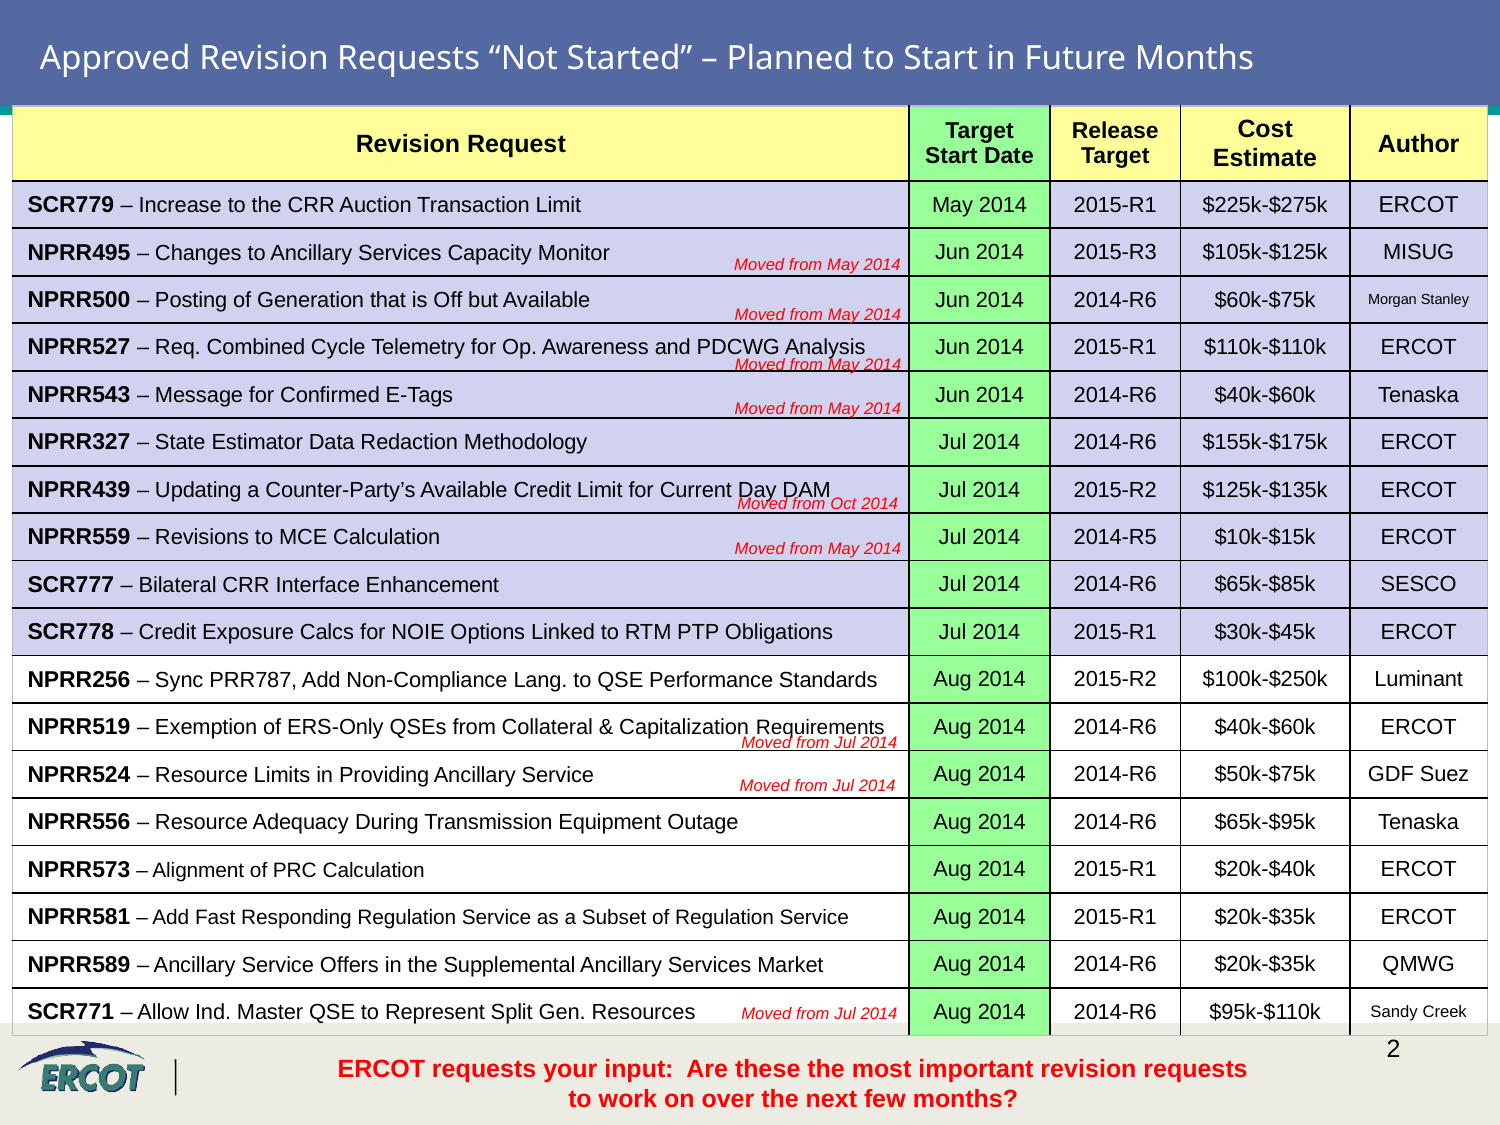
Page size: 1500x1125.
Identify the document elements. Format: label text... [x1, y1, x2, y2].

table_cell ERCOT [1351, 324, 1487, 370]
table_cell Luminant [1351, 656, 1487, 702]
table_cell $125k-$135k [1181, 467, 1349, 512]
table_cell Tenaska [1351, 372, 1487, 417]
table_cell Jun 2014 [910, 229, 1049, 275]
table_header Release Target [1051, 107, 1180, 180]
table_cell $95k-$110k [1181, 989, 1349, 1035]
table_cell NPRR500 – Posting of Generation that is Off but Available [13, 277, 908, 322]
table_cell Jul 2014 [910, 419, 1049, 465]
table_cell Aug 2014 [910, 894, 1049, 940]
table_cell 2015-R2 [1051, 467, 1180, 512]
table_cell Sandy Creek [1351, 989, 1487, 1035]
table_cell Aug 2014 [910, 941, 1049, 987]
table_cell ERCOT [1351, 467, 1487, 512]
picture [10, 1031, 151, 1111]
table_cell GDF Suez [1351, 751, 1487, 797]
text_box Moved from May 2014 [679, 246, 956, 282]
table_cell Tenaska [1351, 799, 1487, 845]
table_cell SCR779 – Increase to the CRR Auction Transaction Limit [13, 182, 908, 227]
table_cell NPRR327 – State Estimator Data Redaction Methodology [13, 419, 908, 465]
text_box ERCOT requests your input: Are these the most important revision requests to work on over the next few months? [312, 1045, 1275, 1120]
table_cell NPRR527 – Req. Combined Cycle Telemetry for Op. Awareness and PDCWG Analysis [13, 324, 908, 370]
table_cell $50k-$75k [1181, 751, 1349, 797]
text_box Moved from May 2014 [679, 530, 956, 566]
table_cell Jul 2014 [910, 467, 1049, 512]
table_cell NPRR519 – Exemption of ERS-Only QSEs from Collateral & Capitalization Requirements [13, 704, 908, 750]
table_cell Aug 2014 [910, 846, 1049, 892]
table_cell SCR777 – Bilateral CRR Interface Enhancement [13, 561, 908, 607]
table_header Target Start Date [910, 107, 1049, 180]
text_box Moved from May 2014 [679, 390, 956, 426]
table_cell Morgan Stanley [1351, 277, 1487, 322]
table_cell 2015-R1 [1051, 182, 1180, 227]
table_cell ERCOT [1351, 704, 1487, 750]
text_box Moved from May 2014 [680, 346, 957, 382]
table_cell SESCO [1351, 561, 1487, 607]
table_cell ERCOT [1351, 514, 1487, 560]
table_cell NPRR573 – Alignment of PRC Calculation [13, 846, 908, 892]
table_cell 2014-R6 [1051, 751, 1180, 797]
table_cell Aug 2014 [910, 751, 1049, 797]
table_cell NPRR495 – Changes to Ancillary Services Capacity Monitor [13, 229, 908, 275]
table_cell SCR771 – Allow Ind. Master QSE to Represent Split Gen. Resources [13, 989, 908, 1035]
table_cell Jul 2014 [910, 514, 1049, 560]
table_cell Jul 2014 [910, 561, 1049, 607]
table_cell MISUG [1351, 229, 1487, 275]
text_box Moved from Jul 2014 [681, 724, 958, 760]
text_box Moved from May 2014 [679, 296, 956, 331]
text_box Moved from Oct 2014 [680, 485, 956, 521]
table_cell ERCOT [1351, 419, 1487, 465]
table_cell $10k-$15k [1181, 514, 1349, 560]
table_cell 2015-R1 [1051, 894, 1180, 940]
table_cell 2015-R3 [1051, 229, 1180, 275]
table_cell 2014-R6 [1051, 372, 1180, 417]
table_cell $155k-$175k [1181, 419, 1349, 465]
table_header Revision Request [13, 107, 908, 180]
table_cell ERCOT [1351, 609, 1487, 655]
table_header Cost Estimate [1181, 107, 1349, 180]
table_cell $30k-$45k [1181, 609, 1349, 655]
title Approved Revision Requests “Not Started” – Planned to Start in Future Months [24, 0, 1488, 105]
table_cell 2014-R6 [1051, 989, 1180, 1035]
table_cell ERCOT [1351, 894, 1487, 940]
table_cell Jun 2014 [910, 324, 1049, 370]
table_cell $40k-$60k [1181, 704, 1349, 750]
table_cell Aug 2014 [910, 704, 1049, 750]
table_cell NPRR559 – Revisions to MCE Calculation [13, 514, 908, 560]
table_cell Jun 2014 [910, 372, 1049, 417]
table_cell 2014-R6 [1051, 419, 1180, 465]
table_cell Jul 2014 [910, 609, 1049, 655]
table_cell 2015-R1 [1051, 846, 1180, 892]
table_cell Jun 2014 [910, 277, 1049, 322]
table_cell $225k-$275k [1181, 182, 1349, 227]
table_header Author [1351, 107, 1487, 180]
table_cell ERCOT [1351, 846, 1487, 892]
table_cell NPRR524 – Resource Limits in Providing Ancillary Service [13, 751, 908, 797]
table_cell $40k-$60k [1181, 372, 1349, 417]
table_cell QMWG [1351, 941, 1487, 987]
table_cell $65k-$95k [1181, 799, 1349, 845]
table_cell $110k-$110k [1181, 324, 1349, 370]
table_cell Aug 2014 [910, 989, 1049, 1035]
table_cell NPRR256 – Sync PRR787, Add Non-Compliance Lang. to QSE Performance Standards [13, 656, 908, 702]
table_cell SCR778 – Credit Exposure Calcs for NOIE Options Linked to RTM PTP Obligations [13, 609, 908, 655]
table_cell 2014-R6 [1051, 277, 1180, 322]
table_cell NPRR439 – Updating a Counter-Party’s Available Credit Limit for Current Day DAM [13, 467, 908, 512]
table_cell NPRR589 – Ancillary Service Offers in the Supplemental Ancillary Services Market [13, 941, 908, 987]
table_cell $60k-$75k [1181, 277, 1349, 322]
table_cell $20k-$40k [1181, 846, 1349, 892]
table_cell NPRR556 – Resource Adequacy During Transmission Equipment Outage [13, 799, 908, 845]
table_cell Aug 2014 [910, 799, 1049, 845]
table_cell 2014-R6 [1051, 561, 1180, 607]
table_cell 2014-R5 [1051, 514, 1180, 560]
table_cell ERCOT [1351, 182, 1487, 227]
table_cell 2014-R6 [1051, 704, 1180, 750]
text_box Moved from Jul 2014 [681, 995, 958, 1030]
table_cell $20k-$35k [1181, 894, 1349, 940]
text_box Moved from Jul 2014 [679, 767, 956, 803]
table_cell 2015-R1 [1051, 609, 1180, 655]
table_cell $100k-$250k [1181, 656, 1349, 702]
table_cell NPRR581 – Add Fast Responding Regulation Service as a Subset of Regulation Service [13, 894, 908, 940]
table_cell 2015-R1 [1051, 324, 1180, 370]
table_cell 2014-R6 [1051, 799, 1180, 845]
table_cell $20k-$35k [1181, 941, 1349, 987]
table_cell May 2014 [910, 182, 1049, 227]
table_cell $105k-$125k [1181, 229, 1349, 275]
table_cell NPRR543 – Message for Confirmed E-Tags [13, 372, 908, 417]
table_cell 2015-R2 [1051, 656, 1180, 702]
table_cell 2014-R6 [1051, 941, 1180, 987]
table_cell Aug 2014 [910, 656, 1049, 702]
table_cell $65k-$85k [1181, 561, 1349, 607]
